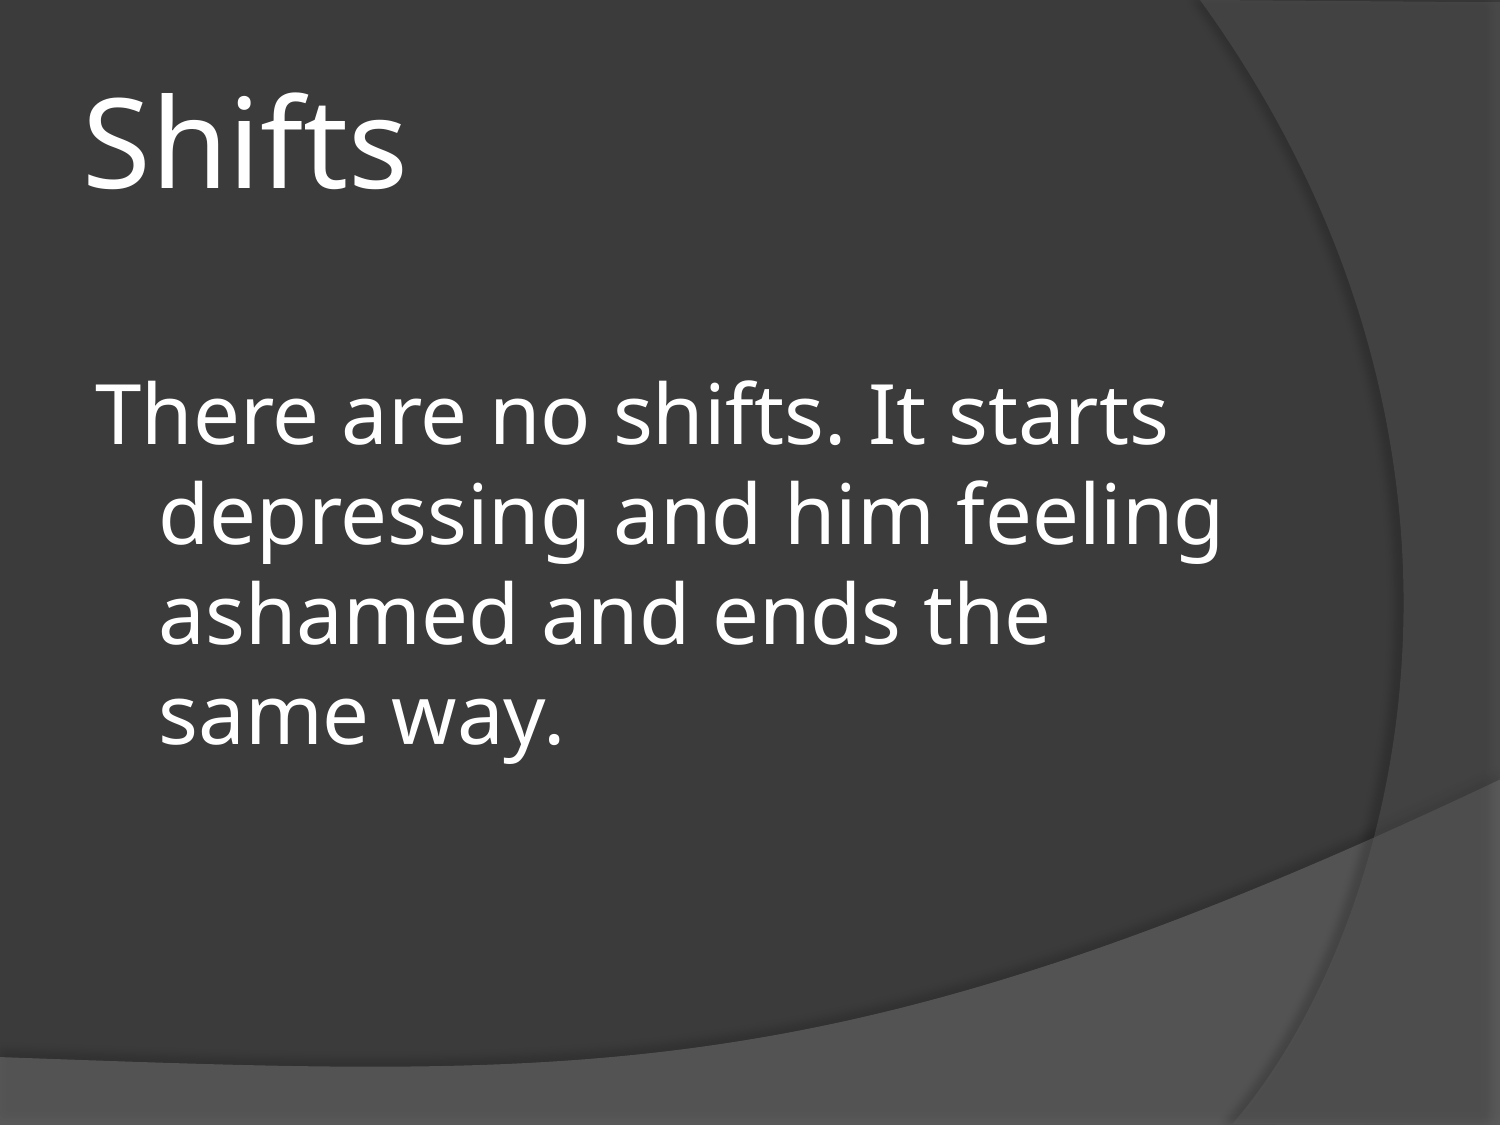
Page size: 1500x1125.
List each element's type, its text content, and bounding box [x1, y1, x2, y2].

title Shifts [75, 45, 1300, 233]
list There are no shifts. It starts depressing and him feeling ashamed and ends the same way. [75, 262, 1300, 1005]
